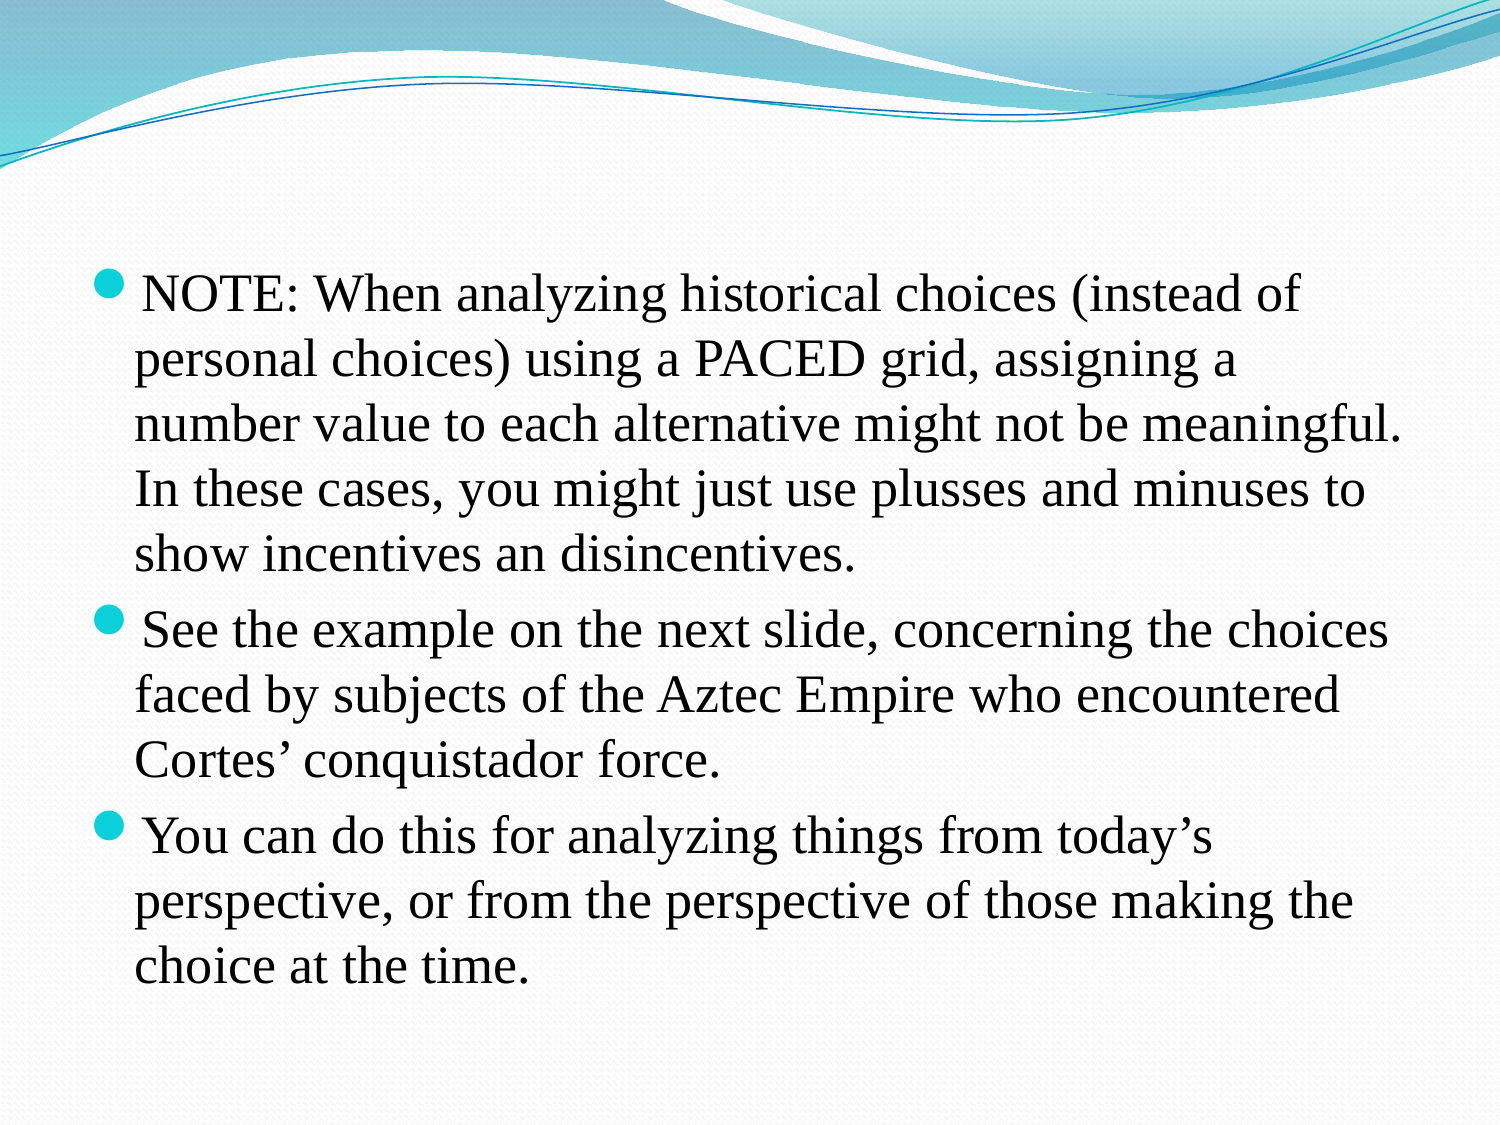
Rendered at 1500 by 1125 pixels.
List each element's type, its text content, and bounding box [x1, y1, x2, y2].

list NOTE: When analyzing historical choices (instead of personal choices) using a PACED grid, assigning a number value to each alternative might not be meaningful. In these cases, you might just use plusses and minuses to show incentives an disincentives. See the example on the next slide, concerning the choices faced by subjects of the Aztec Empire who encountered Cortes’ conquistador force. You can do this for analyzing things from today’s perspective, or from the perspective of those making the choice at the time. [75, 249, 1425, 1038]
